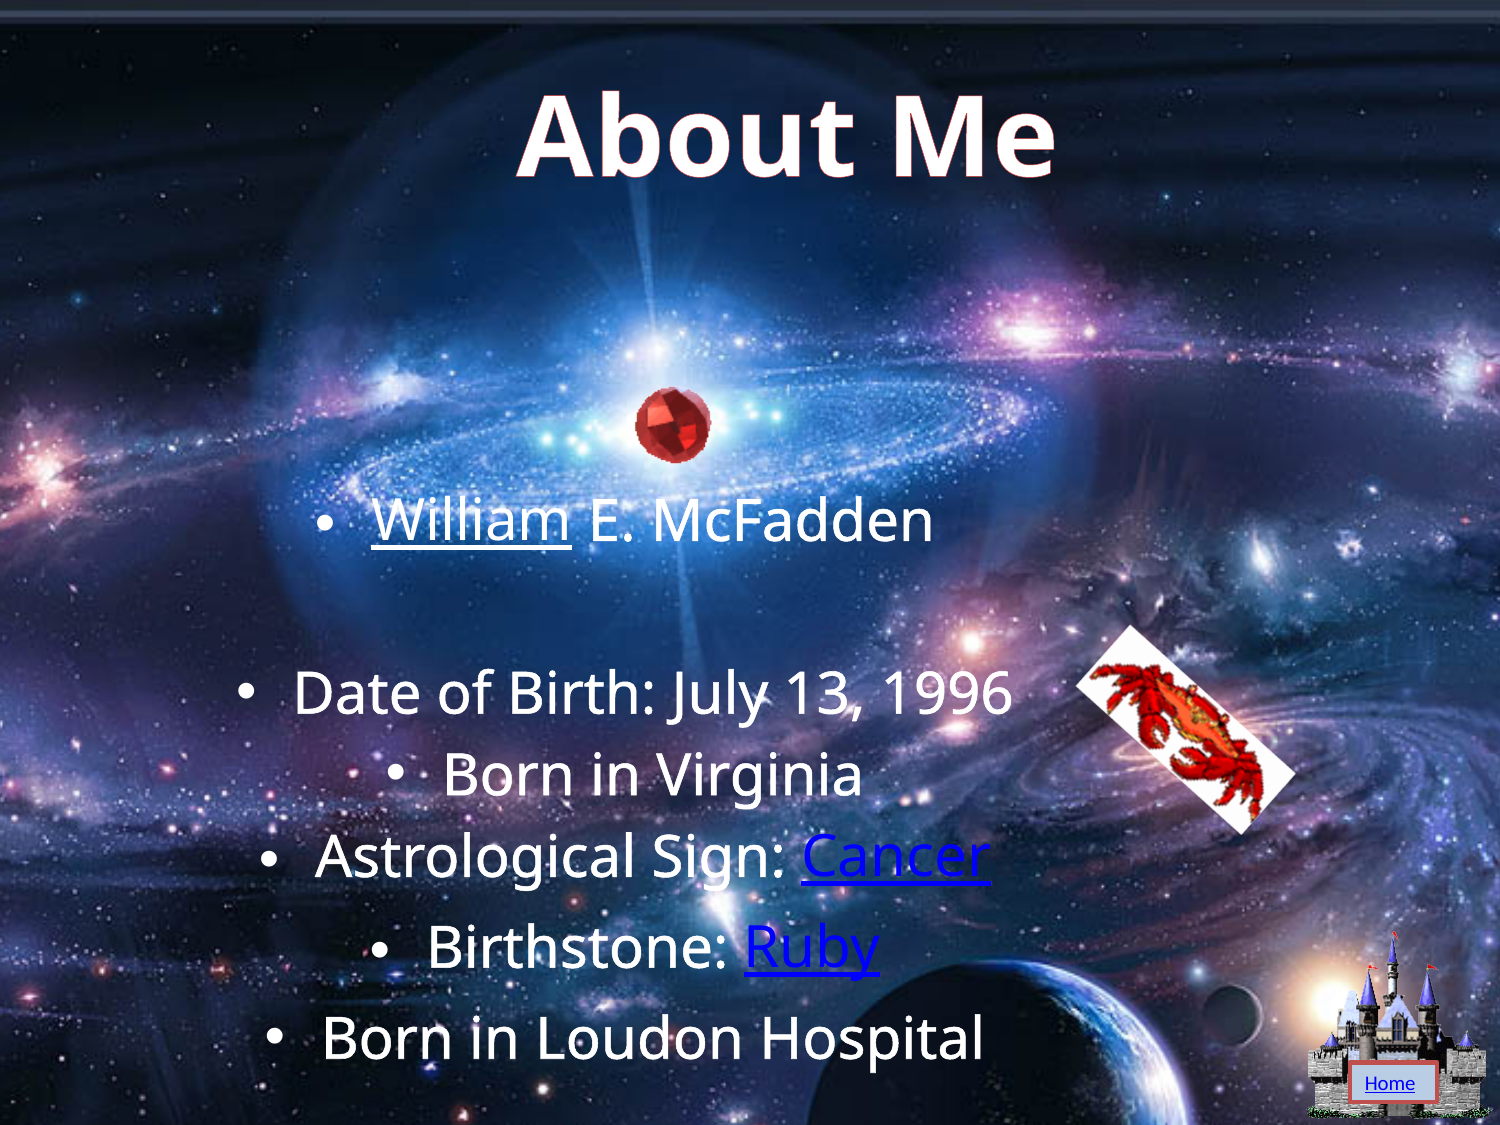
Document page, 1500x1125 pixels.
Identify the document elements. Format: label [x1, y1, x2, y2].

picture [0, 0, 1500, 1125]
text_box [1299, 924, 1500, 1125]
